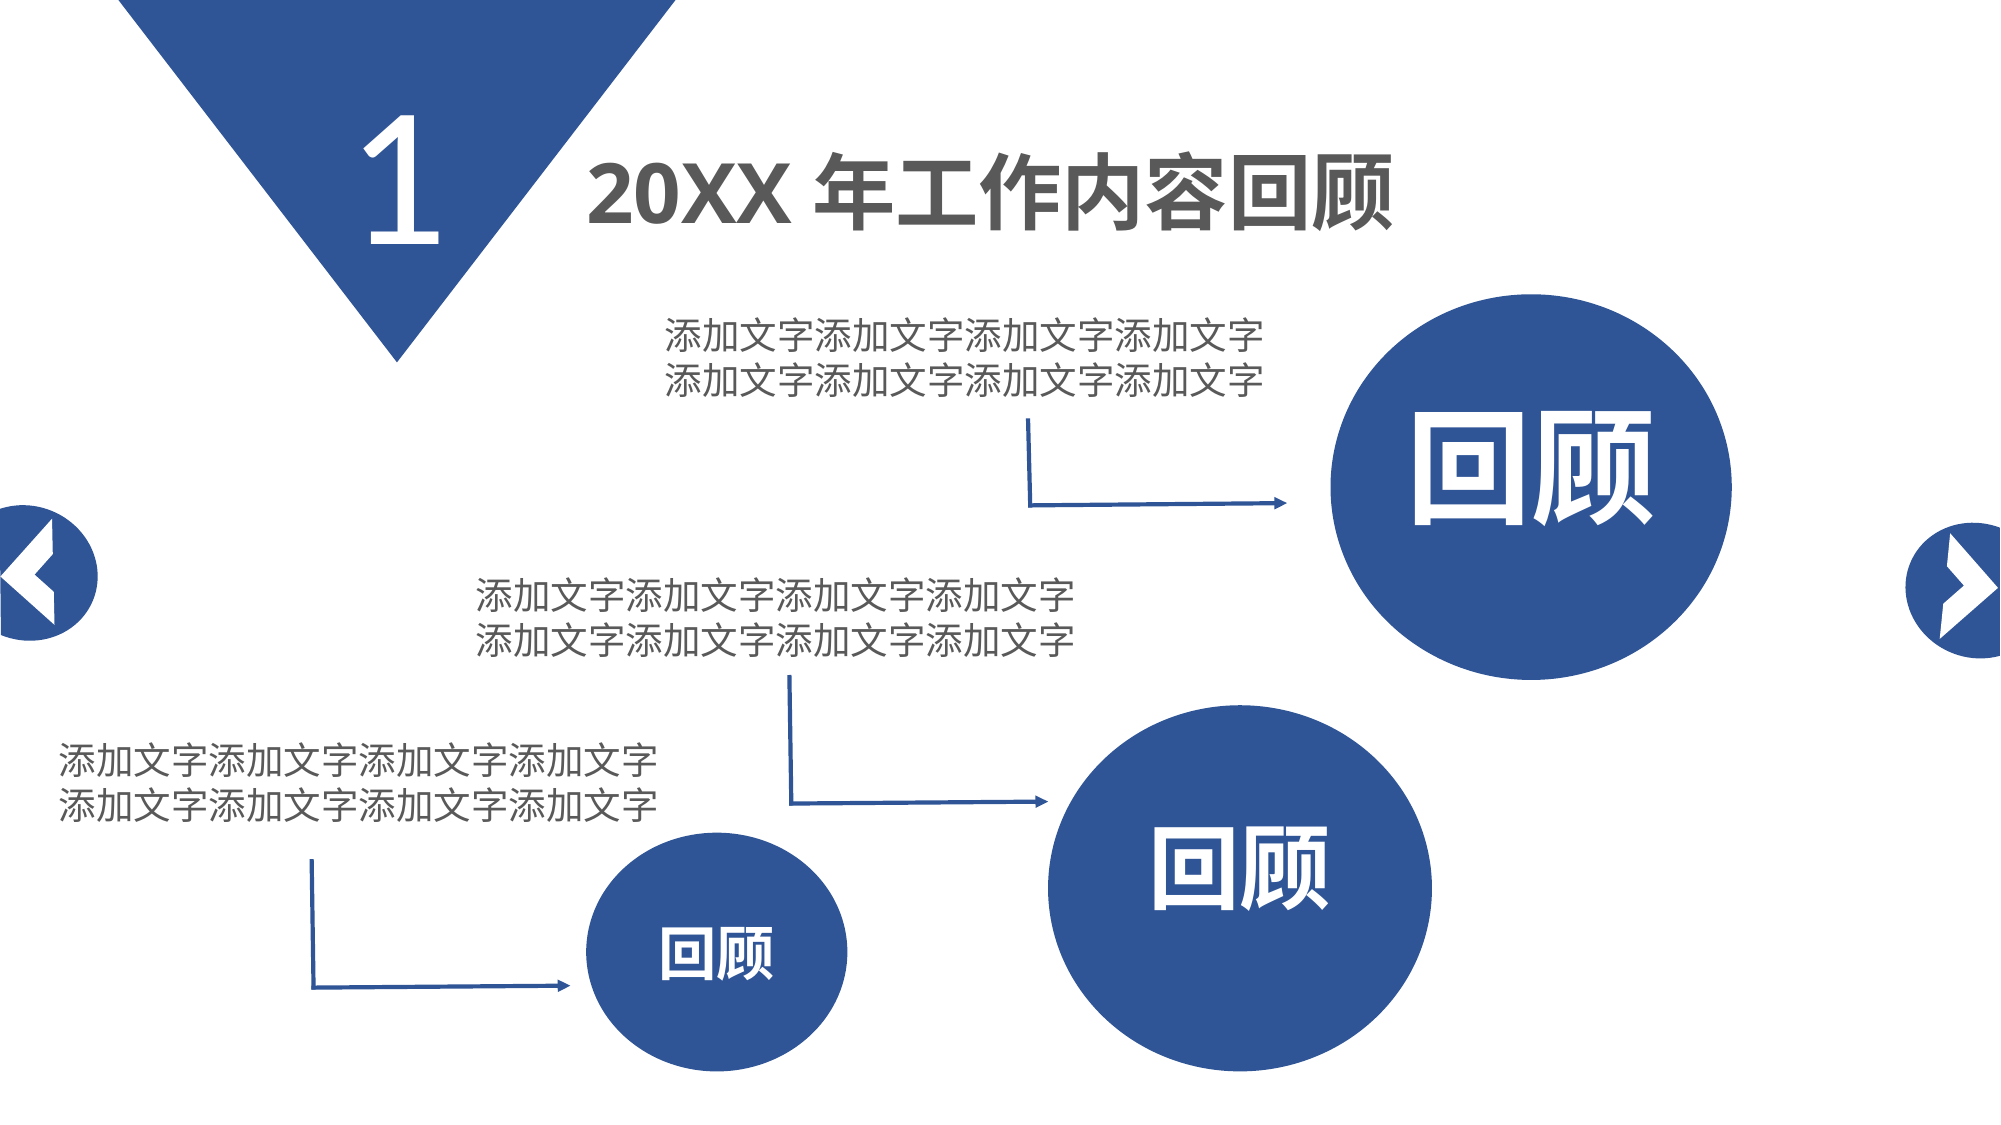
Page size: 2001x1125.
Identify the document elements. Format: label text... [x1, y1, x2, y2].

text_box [311, 858, 571, 990]
text_box 1 [331, 36, 463, 292]
text_box 回顾 [1329, 293, 1733, 681]
text_box 20XX年工作内容回顾 [571, 132, 1410, 293]
text_box [1938, 530, 2000, 642]
text_box [0, 516, 56, 628]
text_box 添加文字添加文字添加文字添加文字 添加文字添加文字添加文字添加文字 [649, 304, 1302, 410]
text_box [341, 292, 453, 365]
text_box [117, 0, 677, 279]
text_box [789, 674, 1048, 806]
text_box [1904, 521, 2000, 660]
text_box 添加文字添加文字添加文字添加文字 添加文字添加文字添加文字添加文字 [43, 729, 696, 835]
text_box 回顾 [585, 831, 849, 1073]
text_box 添加文字添加文字添加文字添加文字 添加文字添加文字添加文字添加文字 [461, 564, 1113, 670]
text_box [0, 504, 99, 642]
text_box 回顾 [1047, 704, 1434, 1073]
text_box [1027, 418, 1287, 508]
